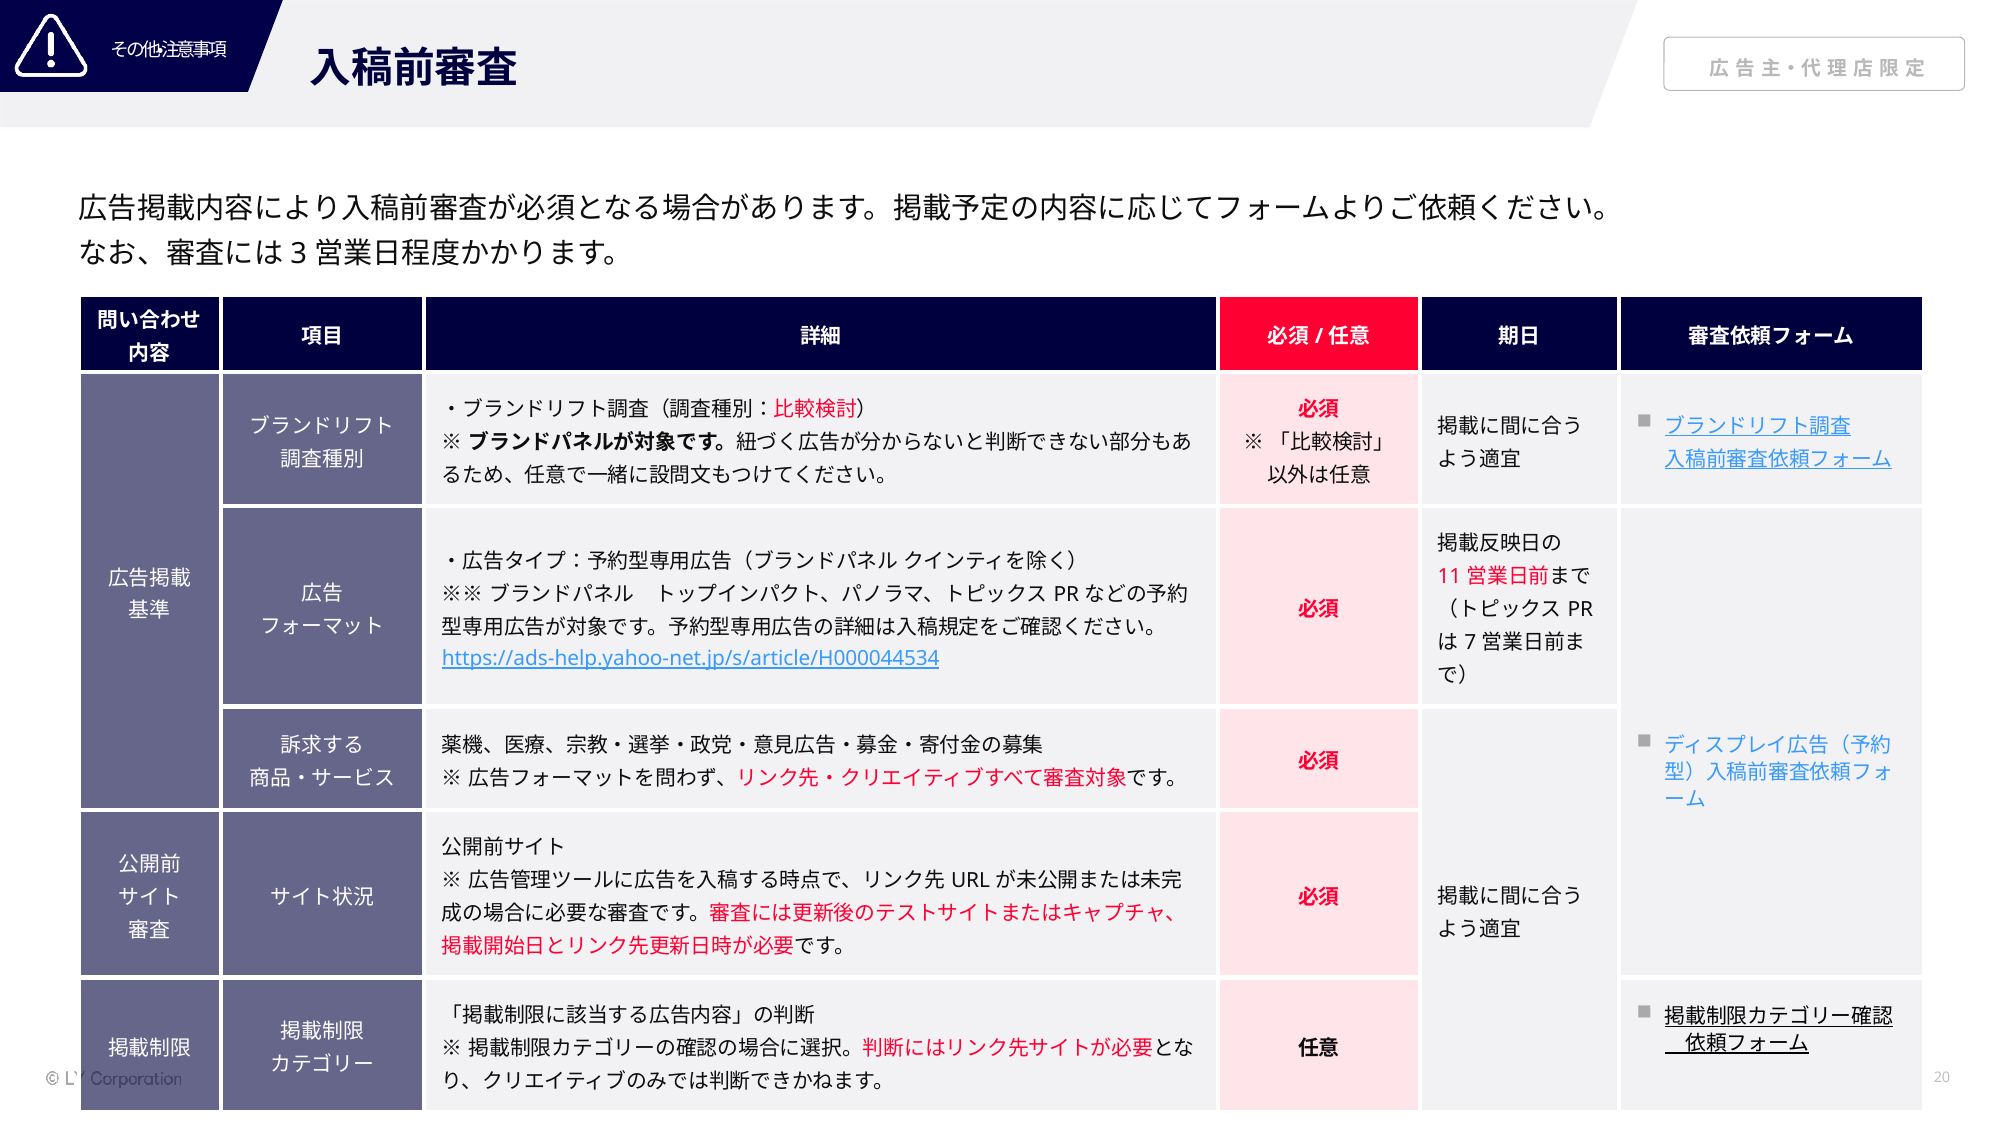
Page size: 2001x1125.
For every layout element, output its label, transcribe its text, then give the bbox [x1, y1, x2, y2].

table_cell ブランドリフト調査 入稿前審査依頼フォーム [1621, 374, 1922, 504]
table_cell 必須 [1220, 709, 1418, 808]
table_cell 必須 [1220, 812, 1418, 975]
table_cell 任意 [1220, 980, 1418, 1110]
table_header 問い合わせ 内容 [81, 297, 219, 370]
table_cell ・ブランドリフト調査（調査種別：比較検討） ※ブランドパネルが対象です。紐づく広告が分からないと判断できない部分もあるため、任意で一緒に設問文もつけてください。 [426, 374, 1216, 504]
table_header 項目 [223, 297, 422, 370]
picture [46, 1071, 77, 1088]
table_cell 掲載に間に合うよう適宜 [1422, 709, 1617, 1110]
table_cell 「掲載制限に該当する広告内容」の判断 ※掲載制限カテゴリーの確認の場合に選択。判断にはリンク先サイトが必要となり、クリエイティブのみでは判断できかねます。 [426, 980, 1216, 1110]
table_cell ブランドリフト 調査種別 [223, 374, 422, 504]
table_cell 広告掲載 基準 [81, 374, 219, 808]
table_cell 掲載制限 [81, 980, 219, 1110]
table_header 必須/任意 [1220, 297, 1418, 370]
table_cell 広告 フォーマット [223, 508, 422, 704]
list その他・注意事項 [97, 13, 240, 81]
table_cell 必須 ※「比較検討」 以外は任意 [1220, 374, 1418, 504]
table_cell 公開前サイト ※広告管理ツールに広告を入稿する時点で、リンク先URLが未公開または未完成の場合に必要な審査です。審査には更新後のテストサイトまたはキャプチャ、掲載開始日とリンク先更新日時が必要です。 [426, 812, 1216, 975]
table_cell 訴求する 商品・サービス [223, 709, 422, 808]
table_cell ディスプレイ広告（予約型）入稿前審査依頼フォーム [1621, 508, 1922, 975]
table_cell 必須 [1220, 508, 1418, 704]
table_header 期日 [1422, 297, 1617, 370]
table_cell 掲載に間に合うよう適宜 [1422, 374, 1617, 504]
text_box 広告掲載内容により入稿前審査が必須となる場合があります。掲載予定の内容に応じてフォームよりご依頼ください。 なお、審査には3営業日程度かかります。 [78, 178, 1922, 270]
table_header 審査依頼フォーム [1621, 297, 1922, 370]
table_header 詳細 [426, 297, 1216, 370]
list 入稿前審査 [309, 41, 1645, 97]
table_cell ・広告タイプ：予約型専用広告（ブランドパネル クインティを除く） ※※ブランドパネル トップインパクト、パノラマ、トピックスPRなどの予約型専用広告が対象です。予約型専用広告の詳細は入稿規定をご確認ください。https://ads-help.yahoo-net.jp/s/article/H000044534 [426, 508, 1216, 704]
table_cell 公開前 サイト 審査 [81, 812, 219, 975]
table_cell 掲載反映日の 11営業日前まで （トピックスPRは7営業日前まで） [1422, 508, 1617, 704]
table_cell 薬機、医療、宗教・選挙・政党・意見広告・募金・寄付金の募集 ※広告フォーマットを問わず、リンク先・クリエイティブすべて審査対象です。 [426, 709, 1216, 808]
table_cell 掲載制限カテゴリー確認 依頼フォーム [1621, 980, 1922, 1110]
table_cell 掲載制限 カテゴリー [223, 980, 422, 1110]
table_cell サイト状況 [223, 812, 422, 975]
picture [9, 5, 92, 87]
